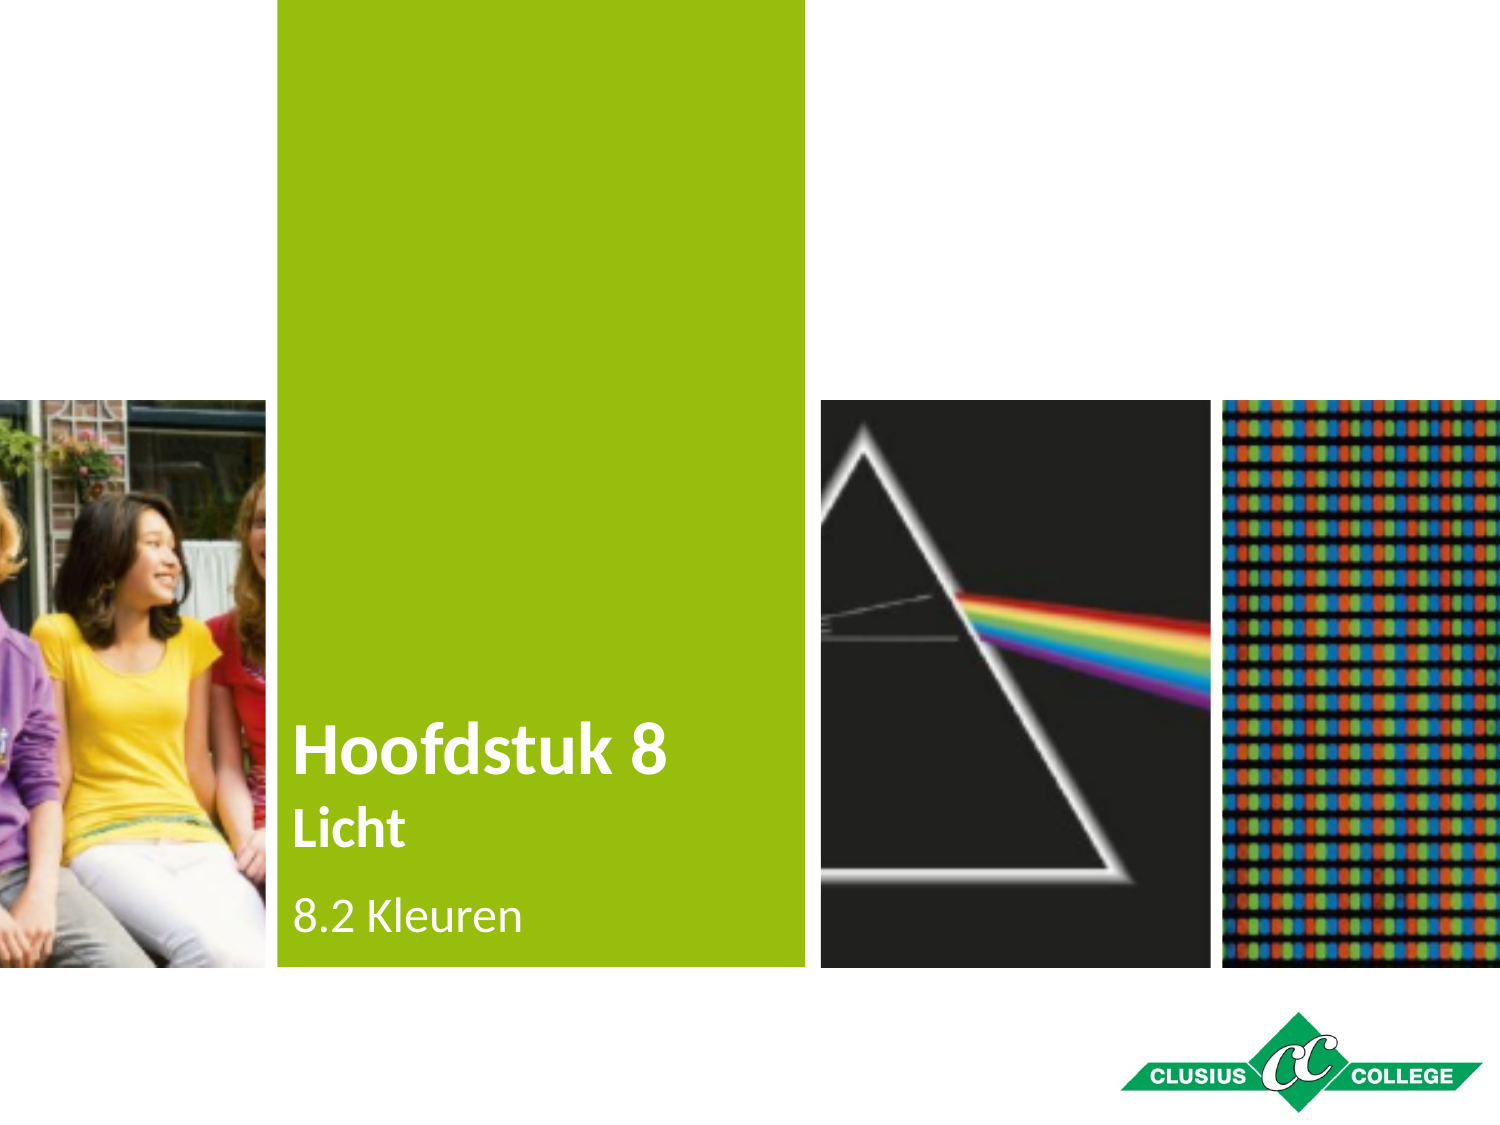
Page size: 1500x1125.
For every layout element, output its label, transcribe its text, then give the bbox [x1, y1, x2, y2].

title Hoofdstuk 8 Licht [277, 683, 806, 874]
picture [0, 399, 266, 968]
picture [1103, 999, 1500, 1125]
picture [820, 399, 1211, 968]
text_box [275, 0, 807, 969]
picture [1222, 399, 1500, 968]
subtitle 8.2 Kleuren [277, 874, 815, 965]
